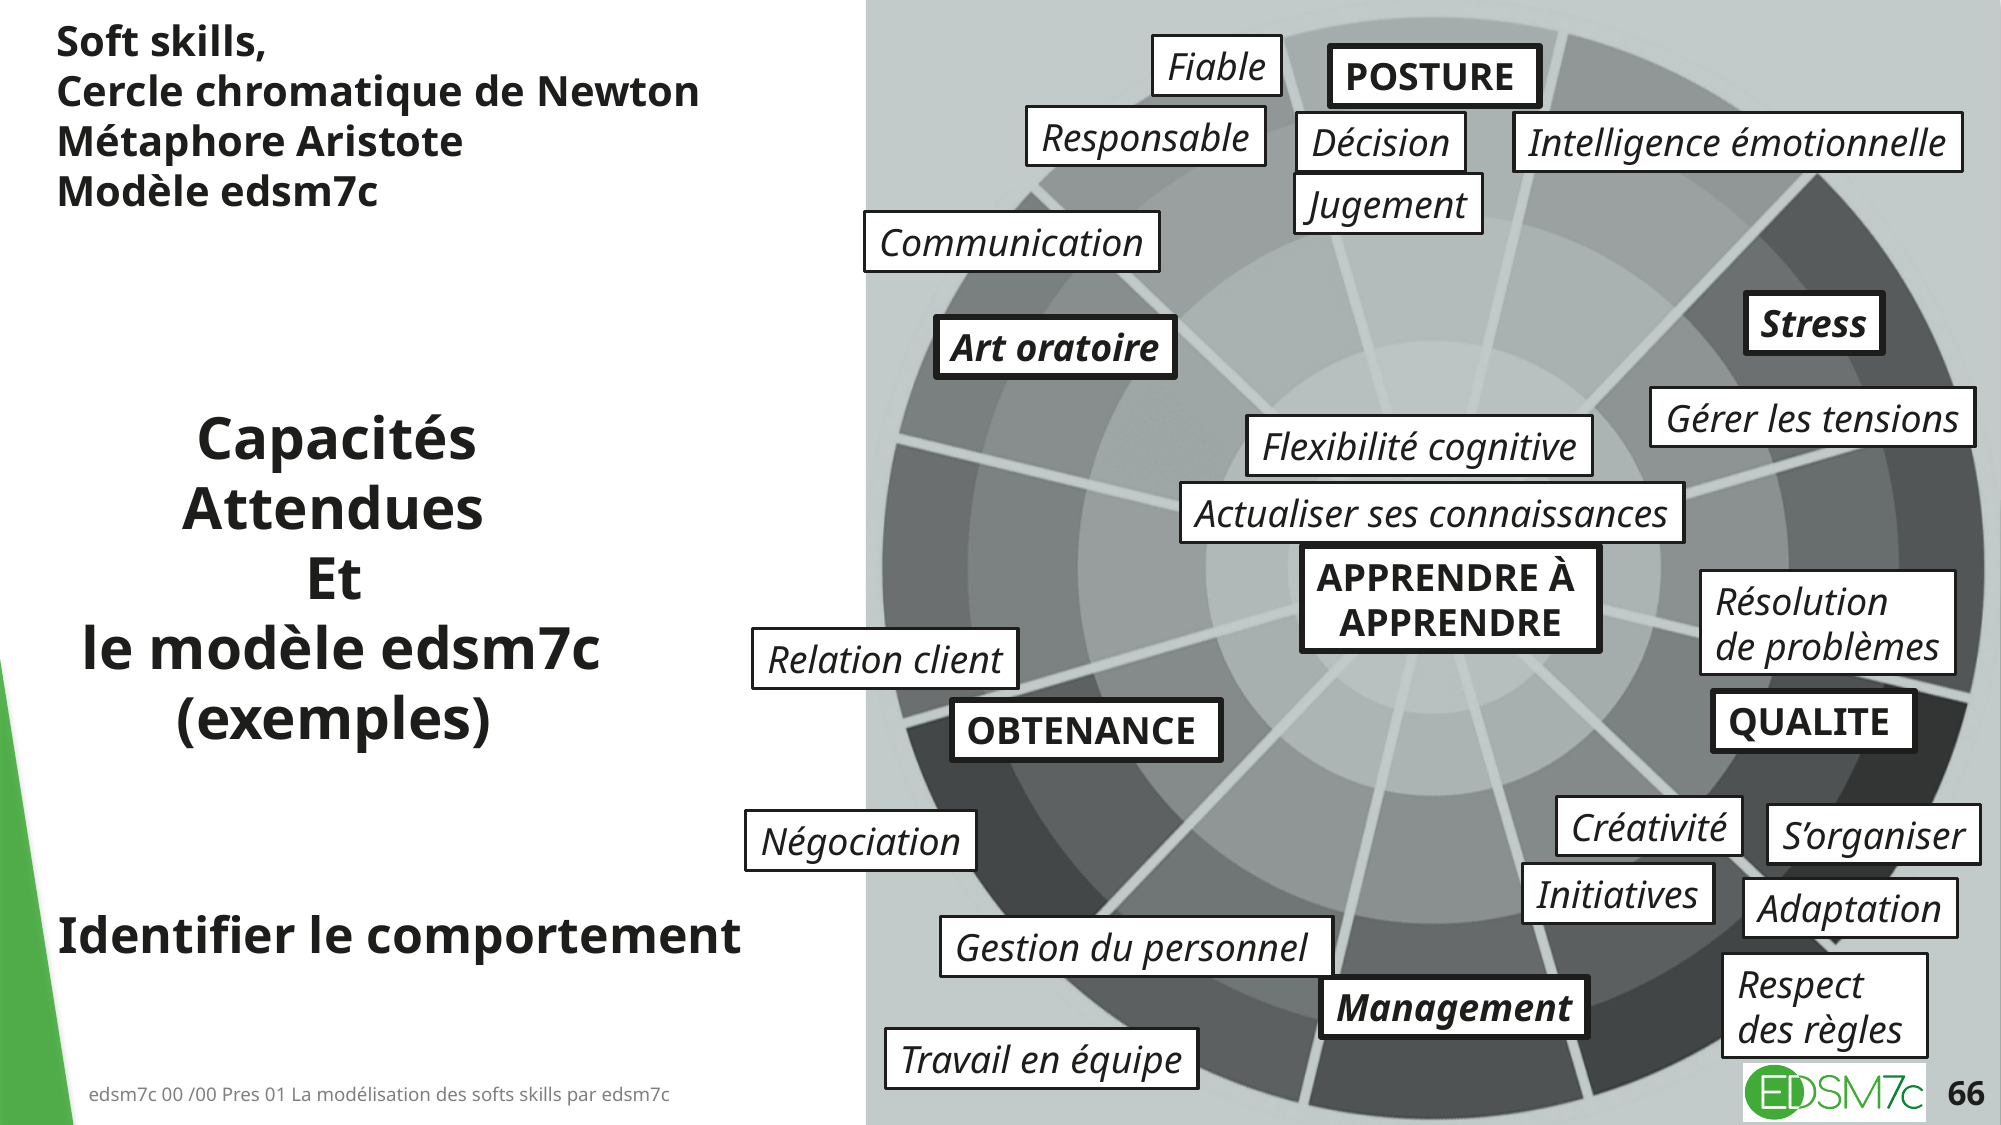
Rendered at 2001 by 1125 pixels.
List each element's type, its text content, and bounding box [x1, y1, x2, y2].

text_box Relation client [752, 628, 859, 689]
text_box Négociation [745, 810, 859, 871]
text_box Soft skills, Cercle chromatique de Newton Métaphore Aristote Modèle edsm7c [41, 7, 717, 223]
text_box Capacités Attendues Et le modèle edsm7c (exemples) [66, 394, 617, 759]
footer edsm7c 00 /00 Pres 01 La modélisation des softs skills par edsm7c [73, 1065, 859, 1125]
picture [865, 0, 2000, 1125]
text_box Identifier le comportement [44, 896, 859, 972]
